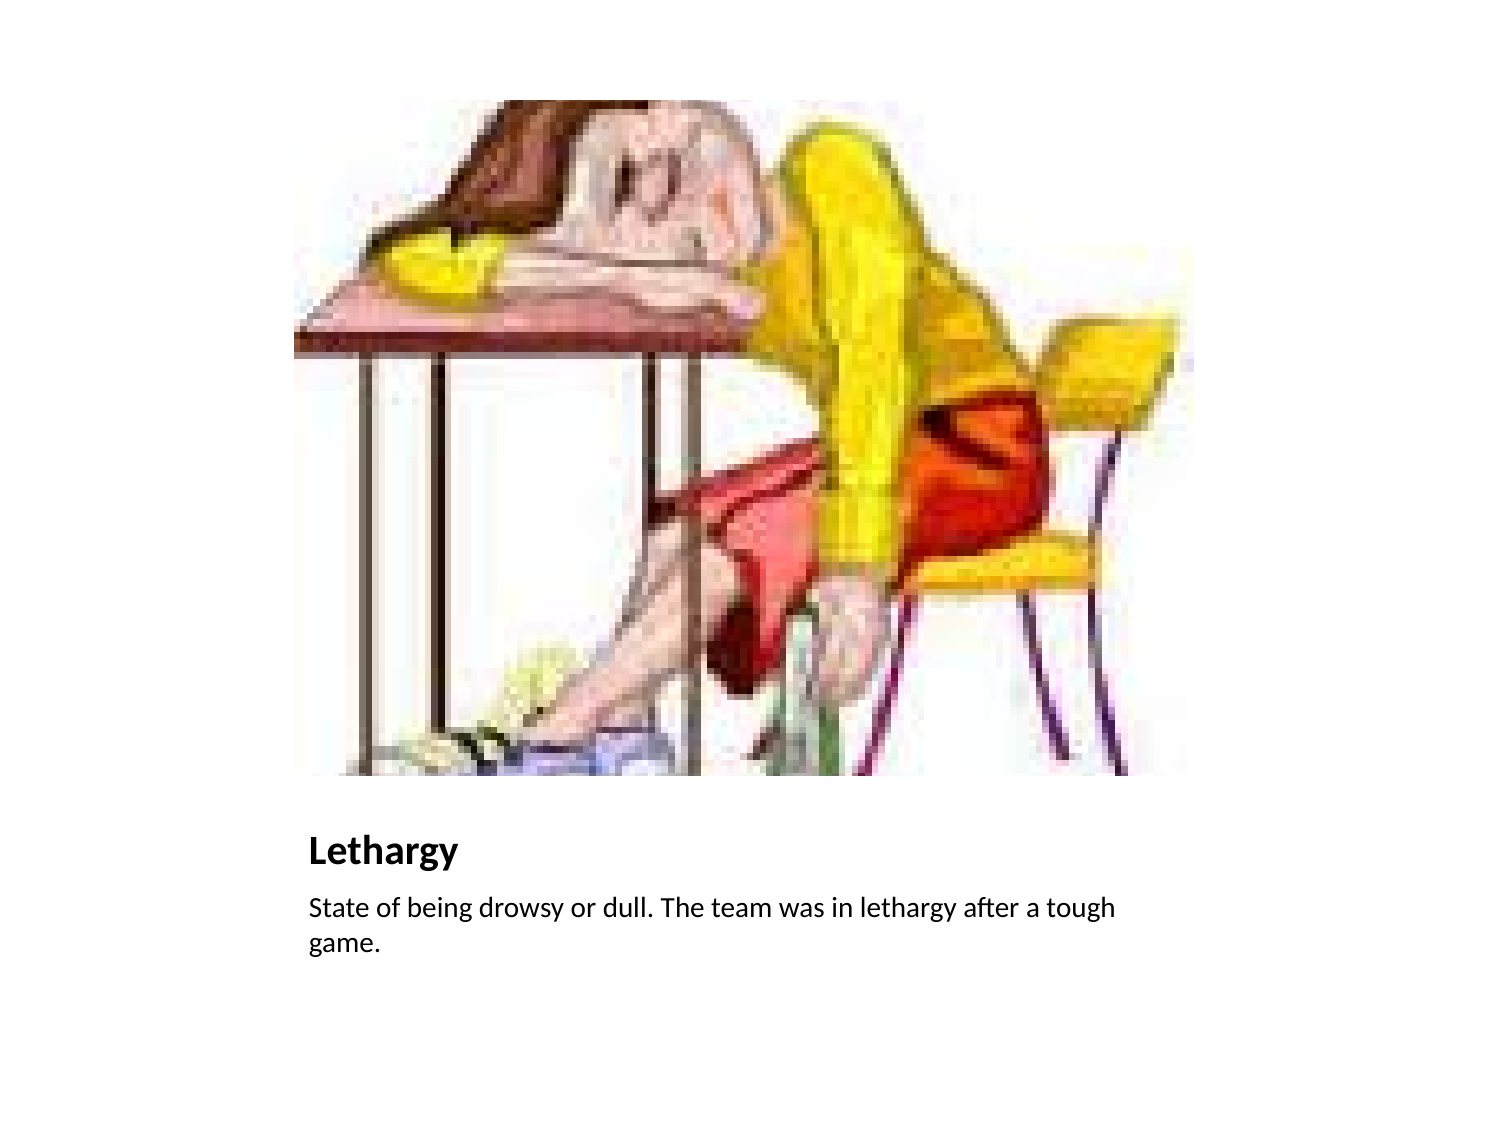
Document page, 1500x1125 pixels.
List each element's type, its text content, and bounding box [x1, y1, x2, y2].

title Lethargy [294, 787, 1194, 880]
picture [293, 100, 1195, 776]
list State of being drowsy or dull. The team was in lethargy after a tough game. [294, 880, 1194, 1013]
